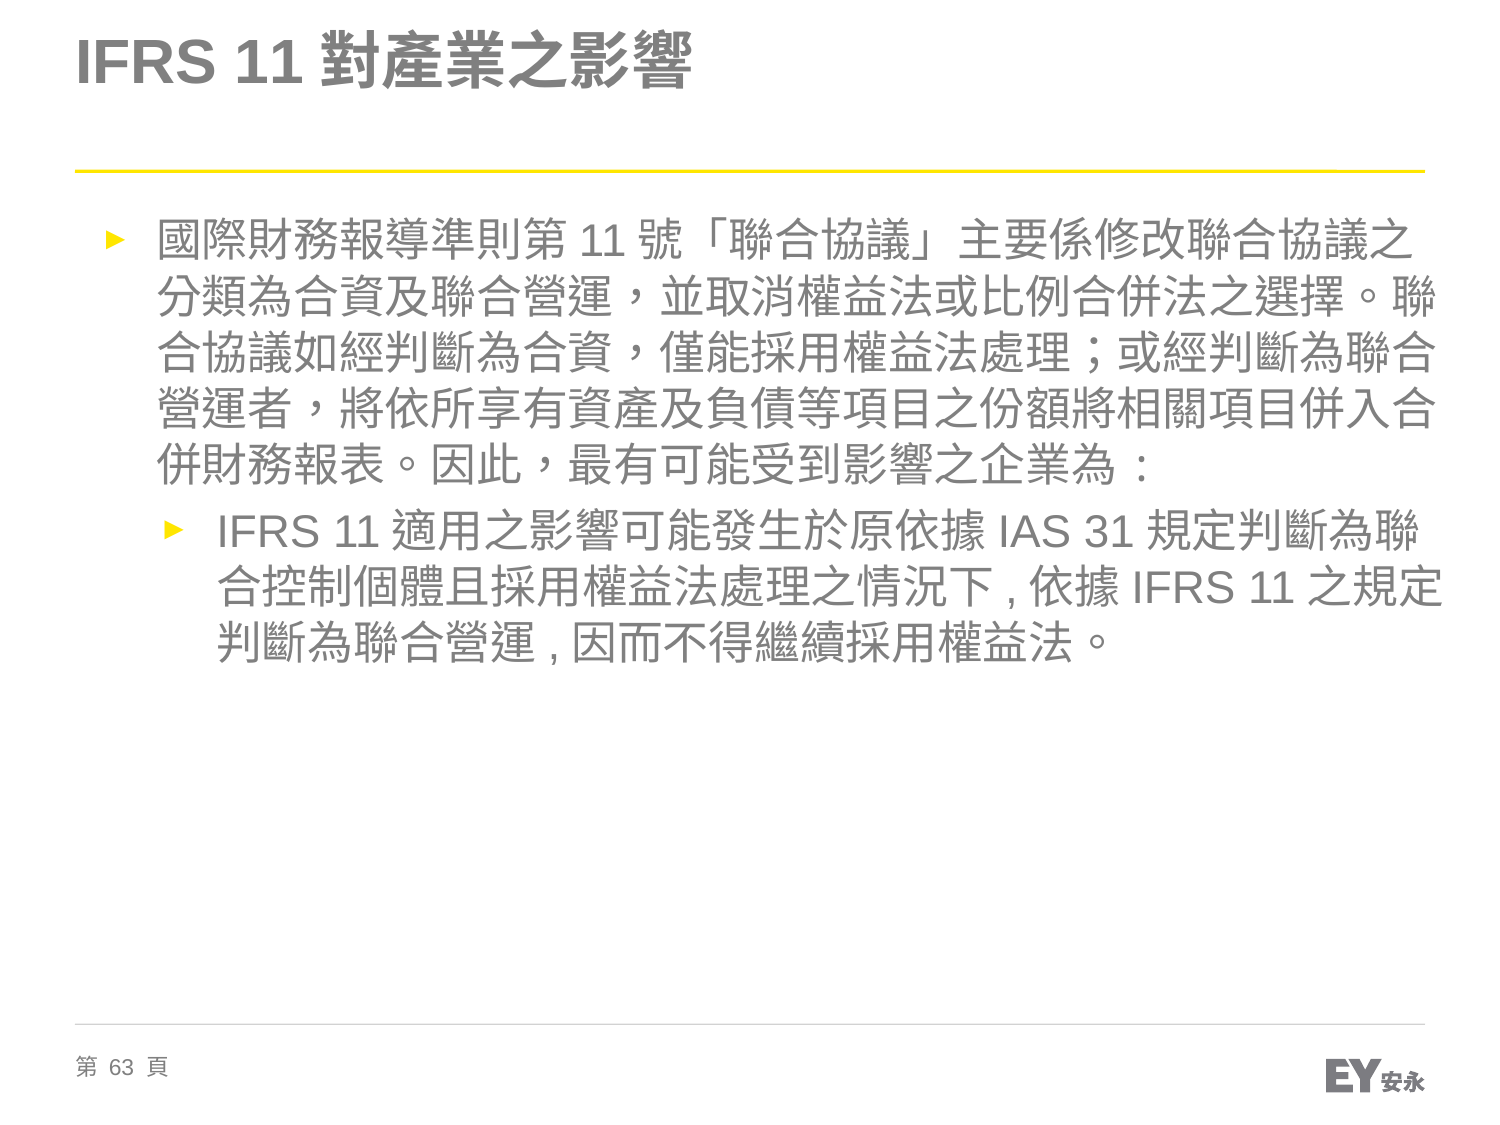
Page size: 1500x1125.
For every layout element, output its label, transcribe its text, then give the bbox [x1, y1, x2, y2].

title IFRS 11對產業之影響 [75, 33, 1425, 175]
text_box 國際財務報導準則第11號「聯合協議」主要係修改聯合協議之分類為合資及聯合營運，並取消權益法或比例合併法之選擇。聯合協議如經判斷為合資，僅能採用權益法處理；或經判斷為聯合營運者，將依所享有資產及負債等項目之份額將相關項目併入合併財務報表。因此，最有可能受到影響之企業為: IFRS 11適用之影響可能發生於原依據IAS 31規定判斷為聯合控制個體且採用權益法處理之情況下,依據IFRS 11之規定判斷為聯合營運,因而不得繼續採用權益法。 [99, 209, 1450, 981]
